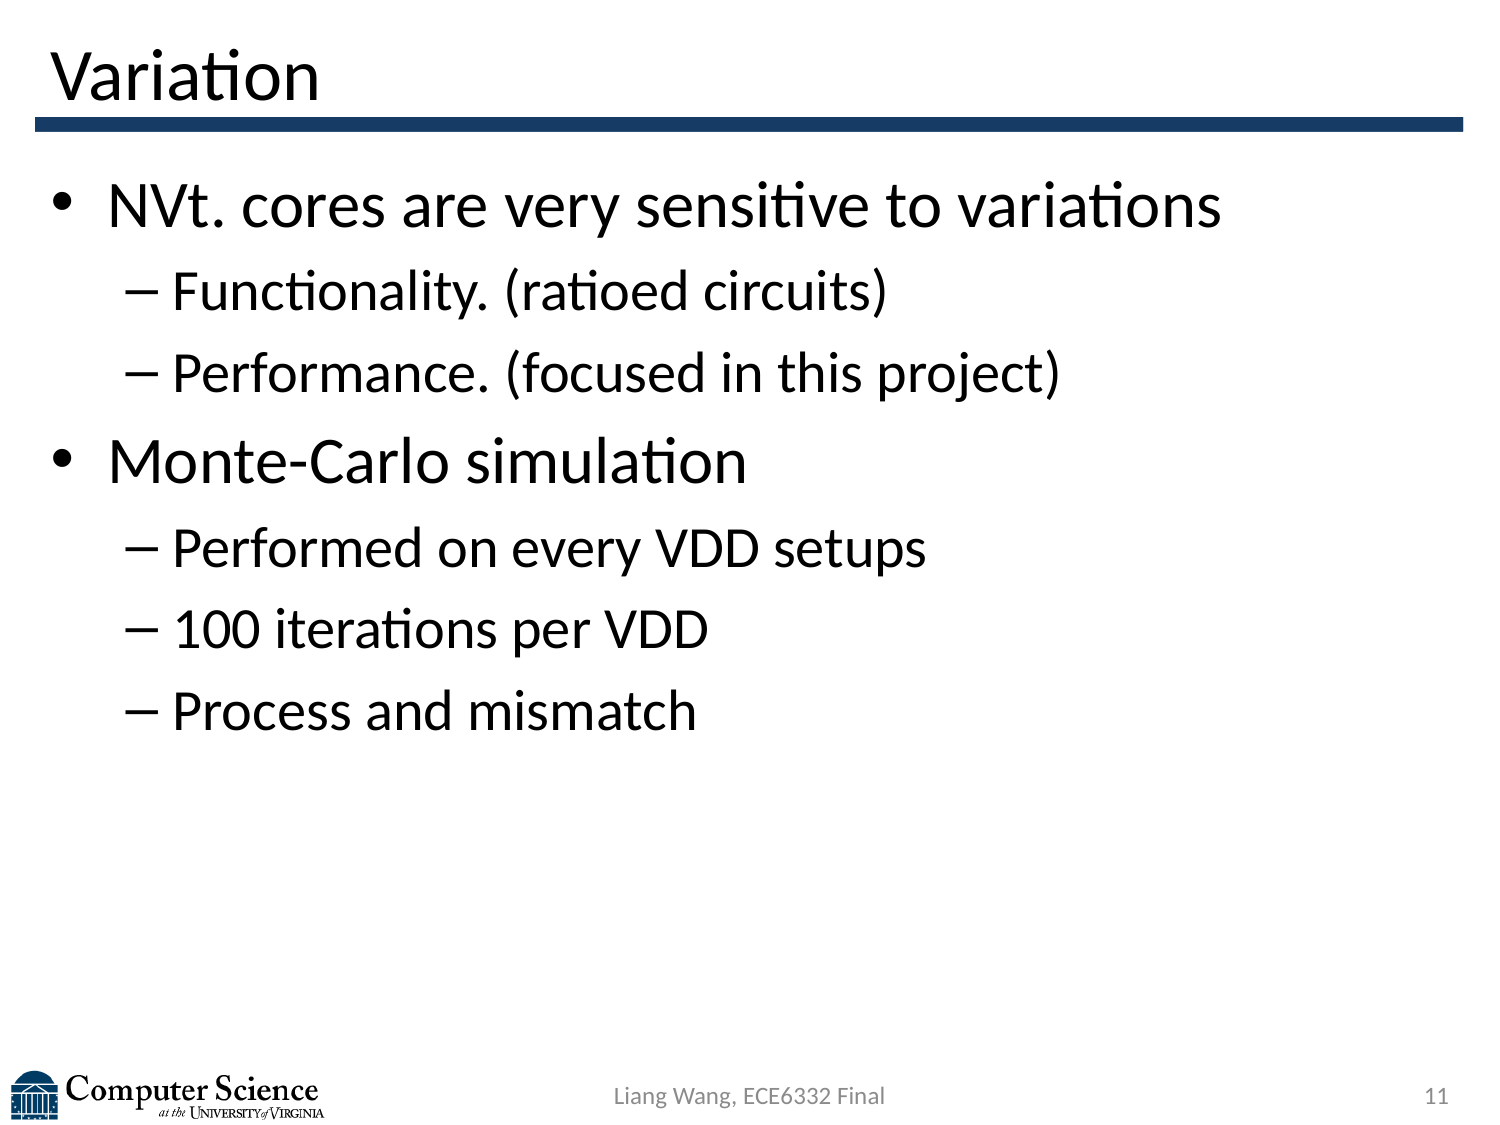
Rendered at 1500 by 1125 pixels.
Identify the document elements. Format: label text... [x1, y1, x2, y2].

slide_number 11 [1114, 1064, 1465, 1125]
title Variation [35, 17, 1465, 123]
footer Liang Wang, ECE6332 Final [512, 1064, 988, 1125]
picture [8, 1069, 330, 1120]
list NVt. cores are very sensitive to variations Functionality. (ratioed circuits) Performance. (focused in this project) Monte-Carlo simulation Performed on every VDD setups 100 iterations per VDD Process and mismatch [35, 153, 1465, 1005]
